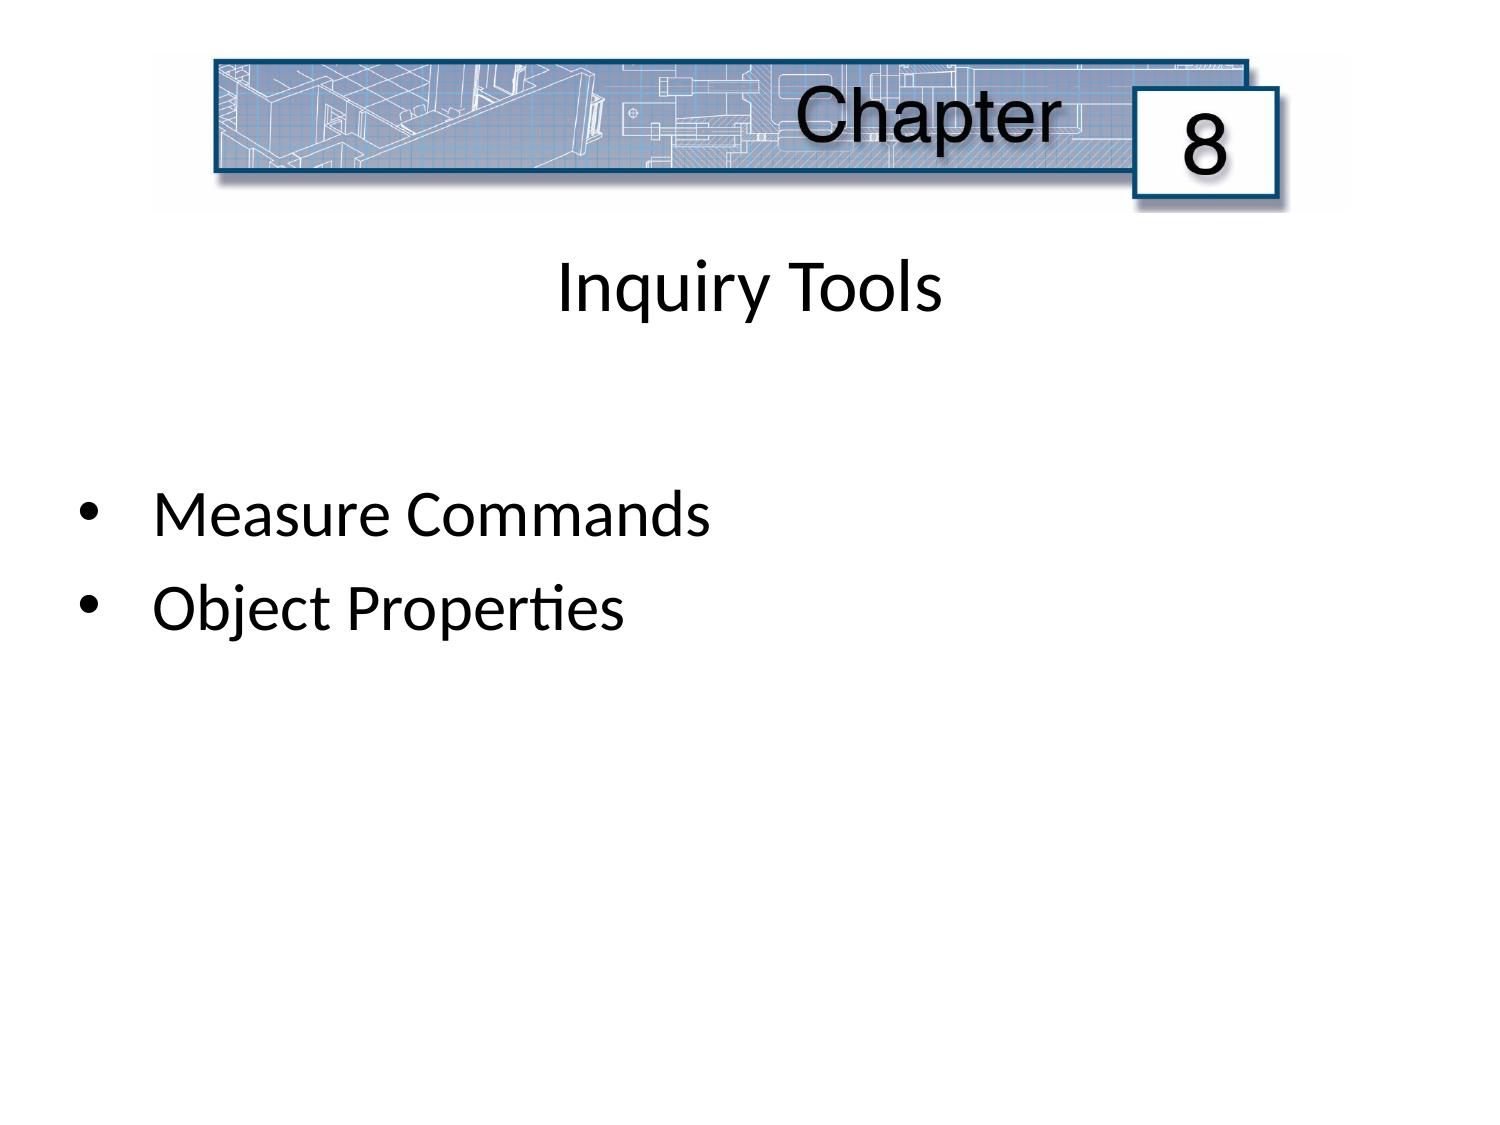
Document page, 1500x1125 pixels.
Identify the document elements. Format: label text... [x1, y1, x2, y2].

picture [149, 52, 1351, 213]
subtitle Measure Commands Object Properties [62, 462, 1463, 750]
title Inquiry Tools [75, 212, 1425, 350]
